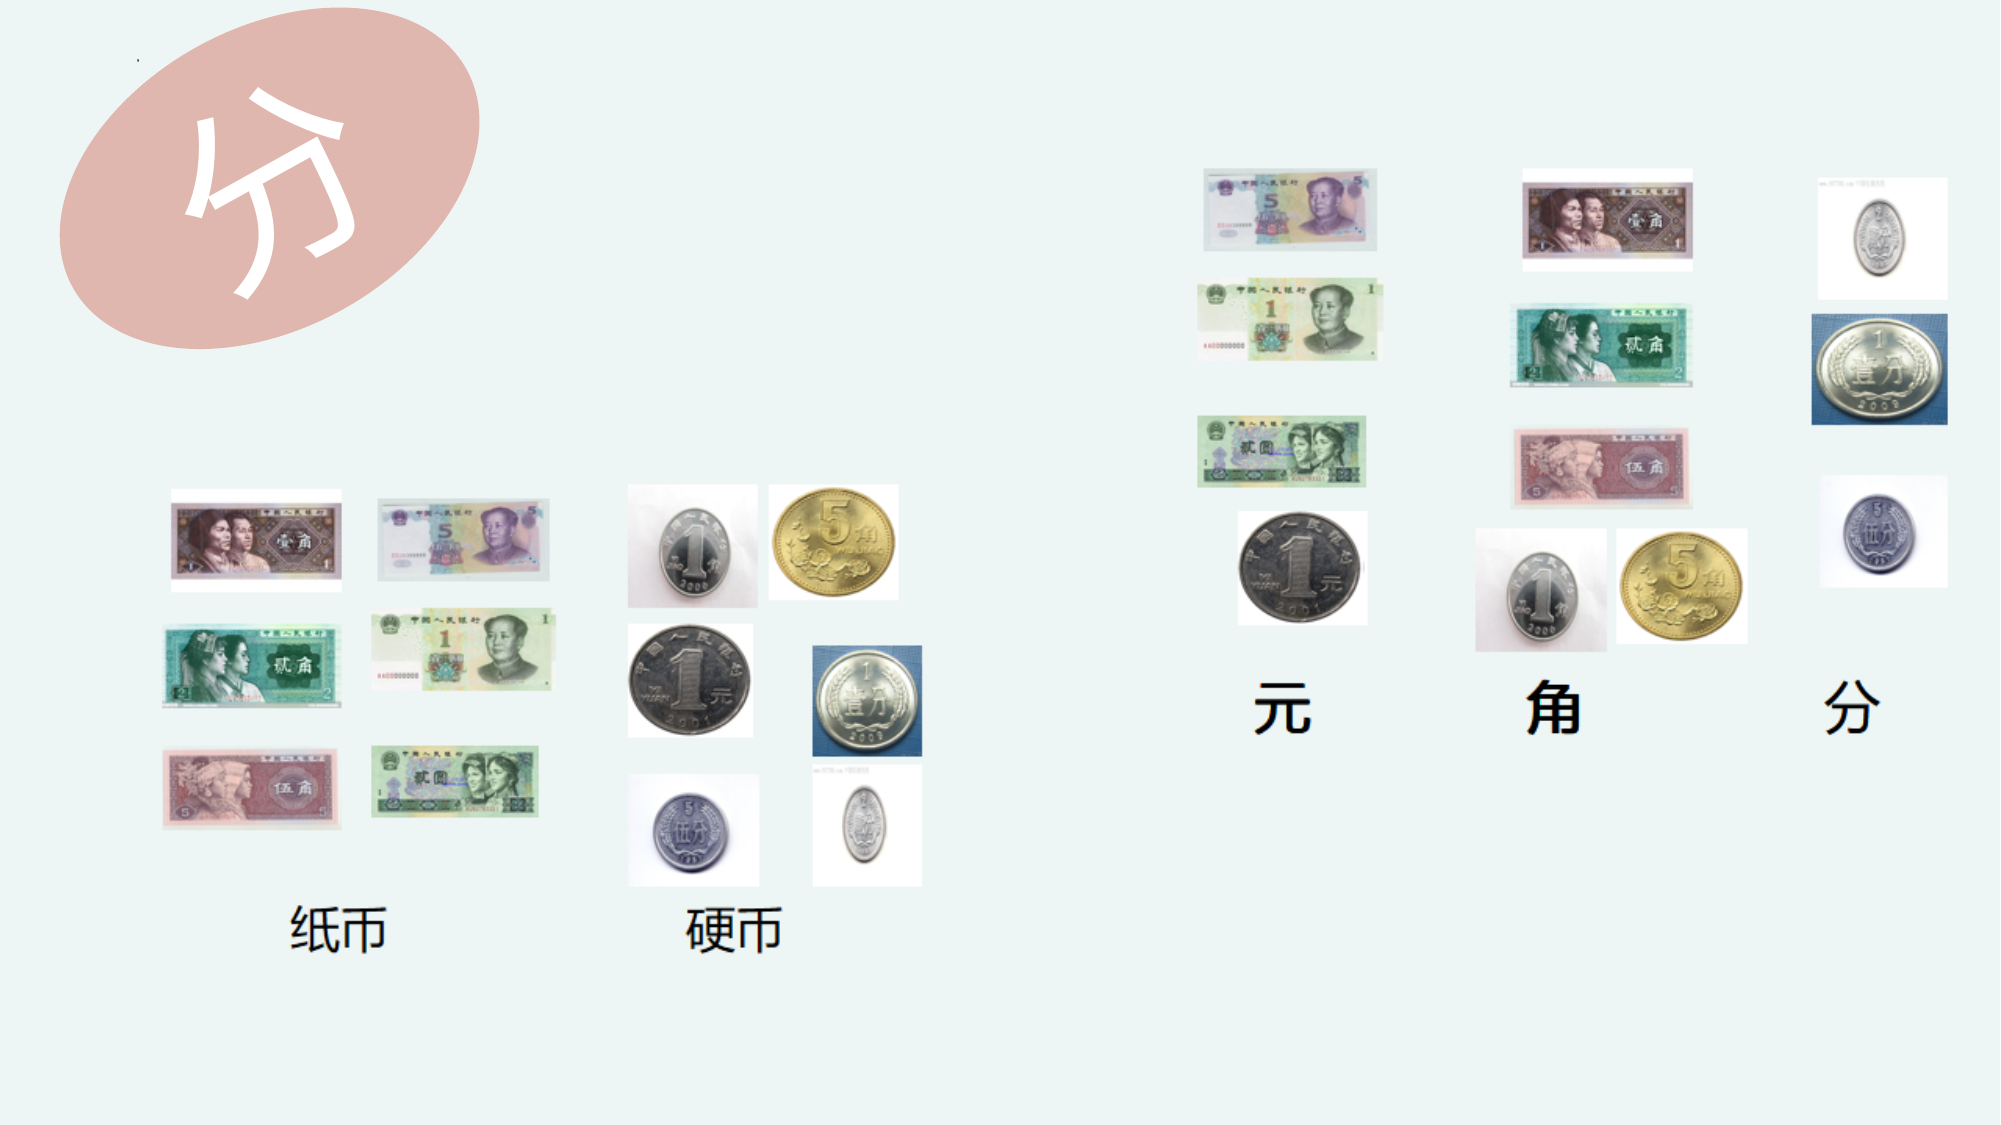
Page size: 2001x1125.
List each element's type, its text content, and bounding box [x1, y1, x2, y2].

picture [162, 447, 963, 1012]
text_box 分 [58, 6, 481, 351]
picture [1182, 142, 1973, 757]
